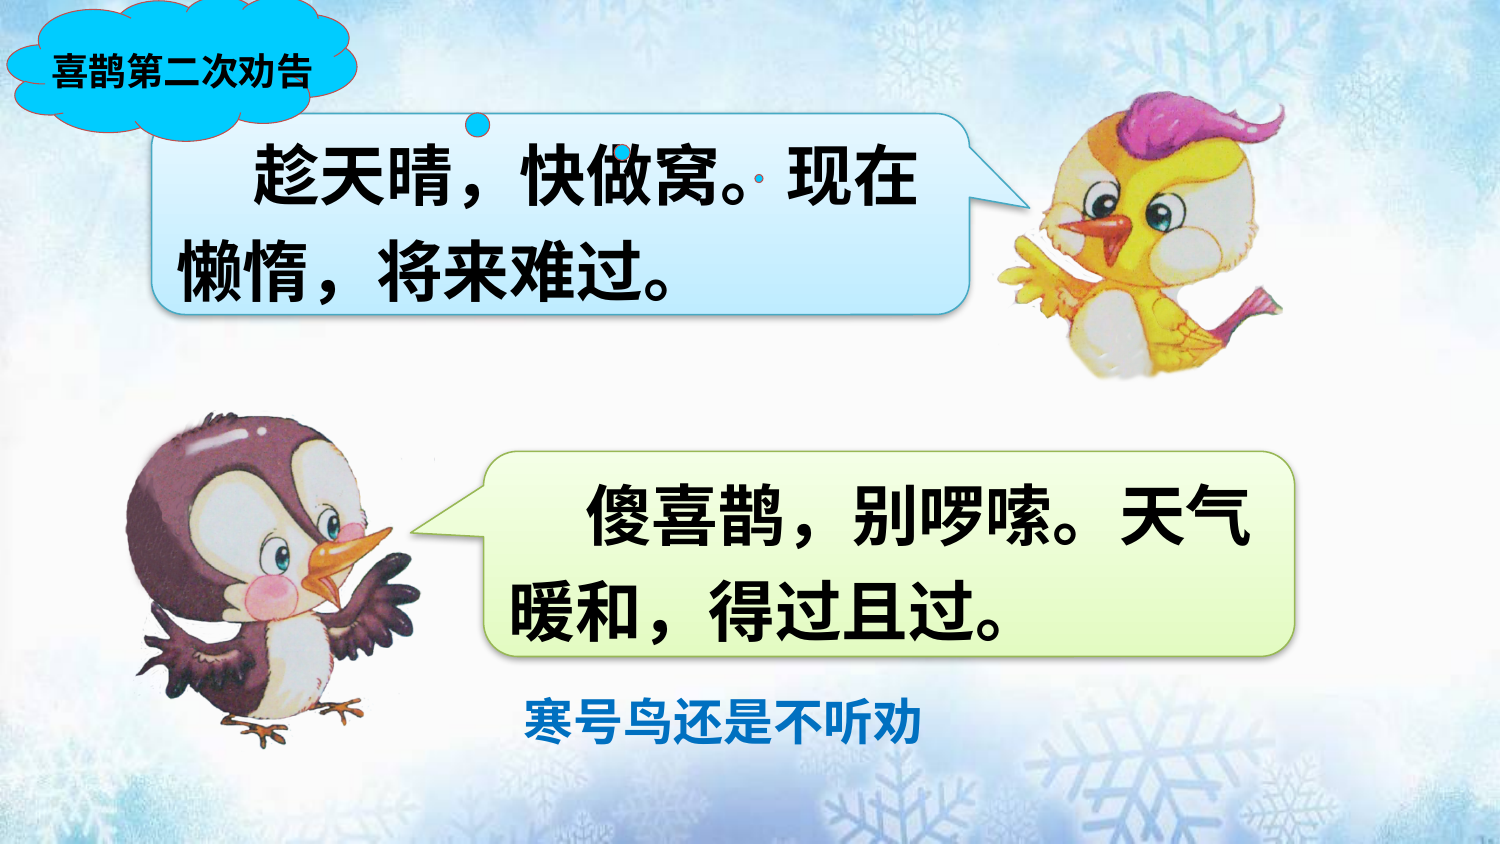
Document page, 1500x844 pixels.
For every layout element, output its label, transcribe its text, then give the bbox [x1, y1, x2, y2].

text_box 傻喜鹊，别啰嗦。天气暖和，得过且过。 [438, 450, 1296, 658]
text_box 趁天晴，快做窝。现在懒惰，将来难过。 [150, 112, 978, 316]
text_box [38, 0, 350, 40]
text_box [465, 112, 490, 137]
text_box [614, 144, 631, 161]
text_box [754, 174, 763, 183]
picture [243, 0, 255, 4]
text_box 寒号鸟还是不听劝 [508, 683, 1006, 758]
text_box [6, 45, 310, 142]
picture [165, 0, 198, 7]
picture [0, 0, 1500, 844]
text_box 喜鹊第二次劝告 [36, 40, 556, 101]
